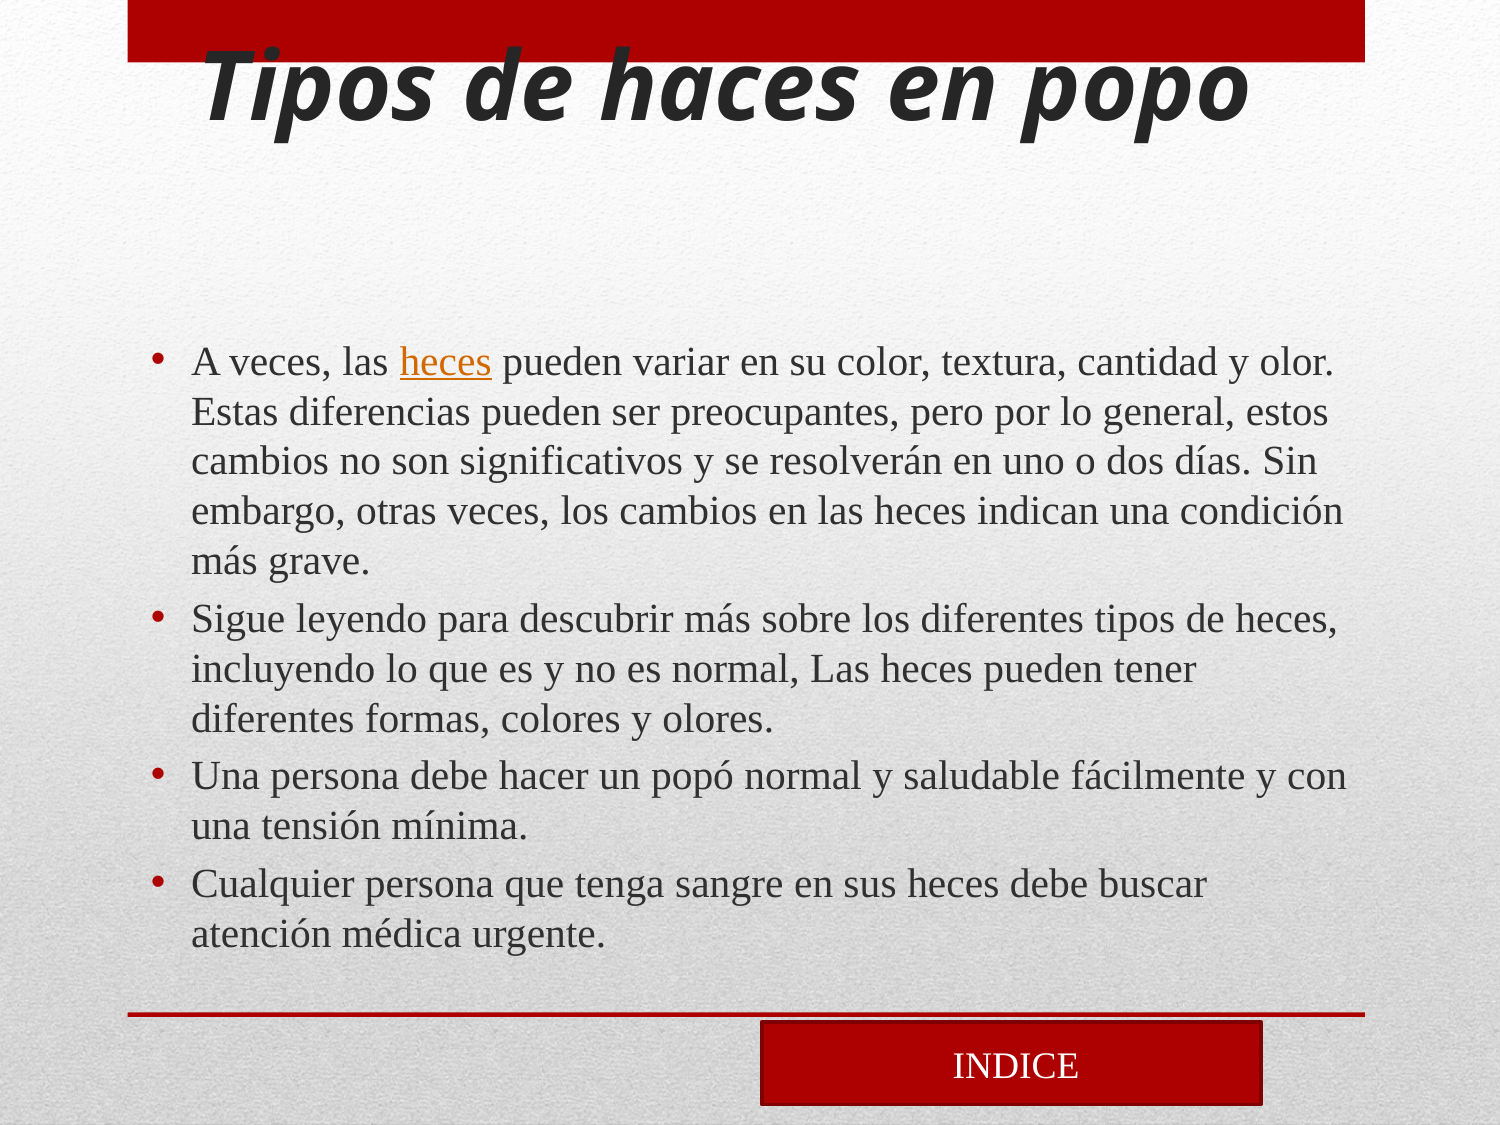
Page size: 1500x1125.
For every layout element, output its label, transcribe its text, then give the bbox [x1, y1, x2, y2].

title Tipos de haces en popo [183, 0, 1296, 263]
list A veces, las heces pueden variar en su color, textura, cantidad y olor. Estas diferencias pueden ser preocupantes, pero por lo general, estos cambios no son significativos y se resolverán en uno o dos días. Sin embargo, otras veces, los cambios en las heces indican una condición más grave. Sigue leyendo para descubrir más sobre los diferentes tipos de heces, incluyendo lo que es y no es normal, Las heces pueden tener diferentes formas, colores y olores. Una persona debe hacer un popó normal y saludable fácilmente y con una tensión mínima. Cualquier persona que tenga sangre en sus heces debe buscar atención médica urgente. [135, 326, 1374, 964]
text_box INDICE [760, 1020, 1263, 1106]
